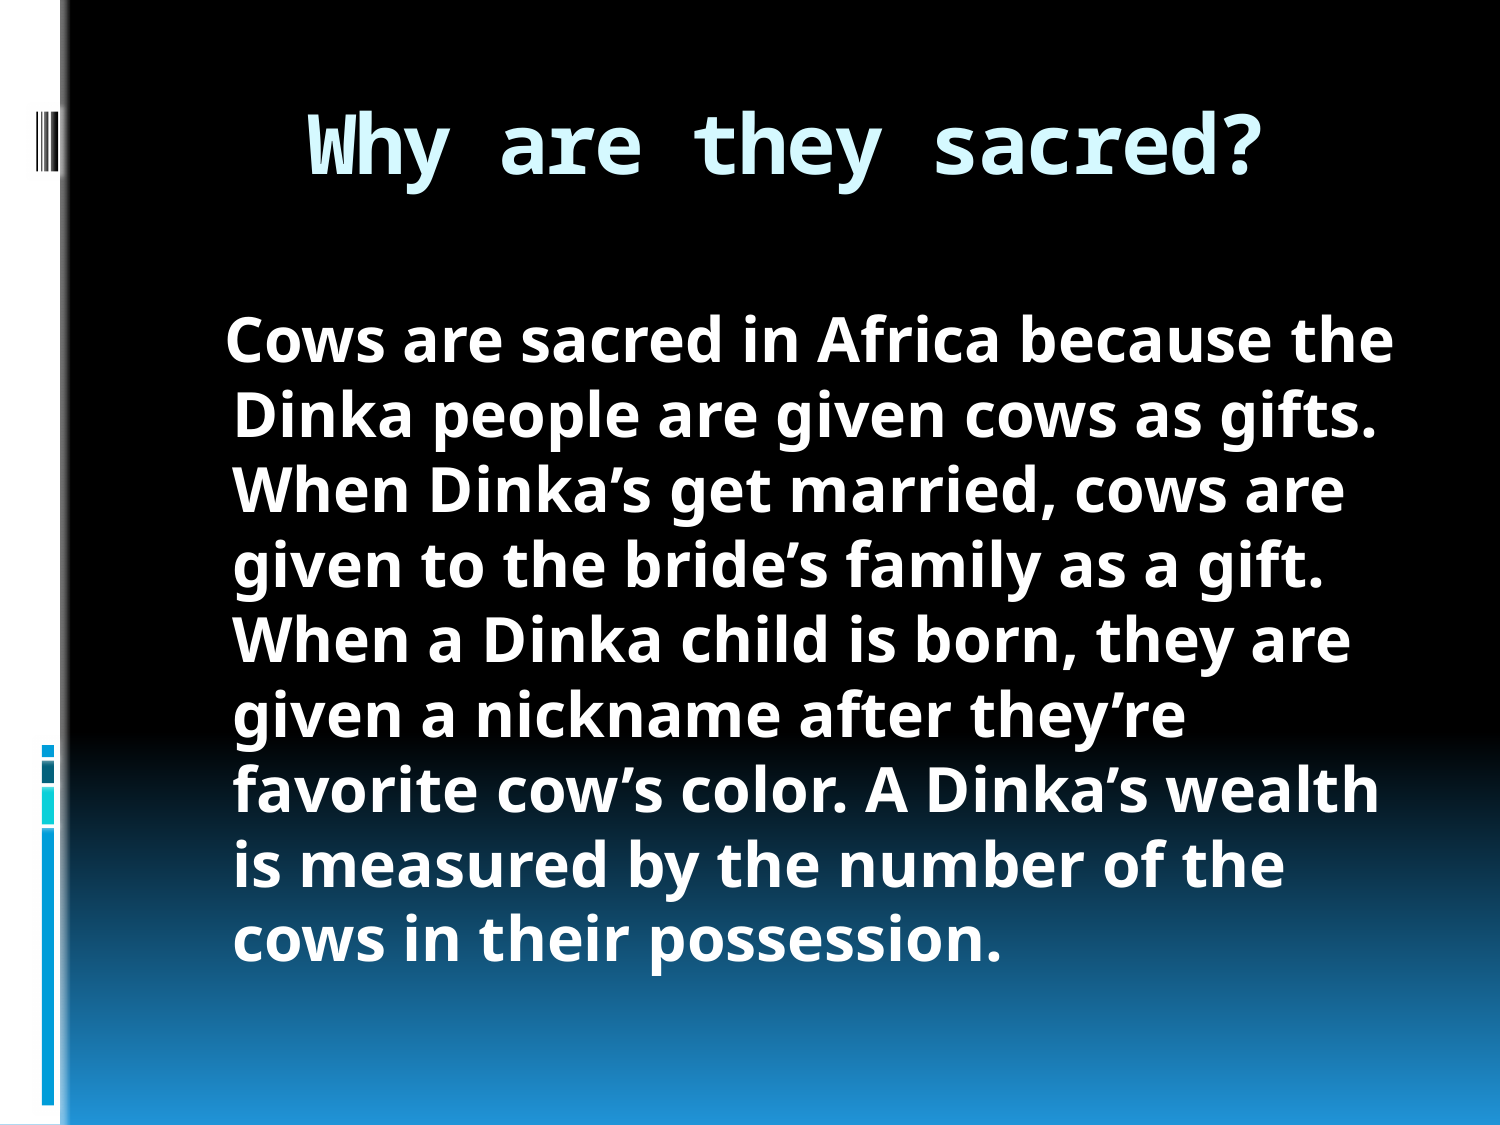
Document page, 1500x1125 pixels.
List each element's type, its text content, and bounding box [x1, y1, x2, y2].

title Why are they sacred? [150, 83, 1425, 234]
list Cows are sacred in Africa because the Dinka people are given cows as gifts. When Dinka’s get married, cows are given to the bride’s family as a gift. When a Dinka child is born, they are given a nickname after they’re favorite cow’s color. A Dinka’s wealth is measured by the number of the cows in their possession. [150, 292, 1425, 1043]
